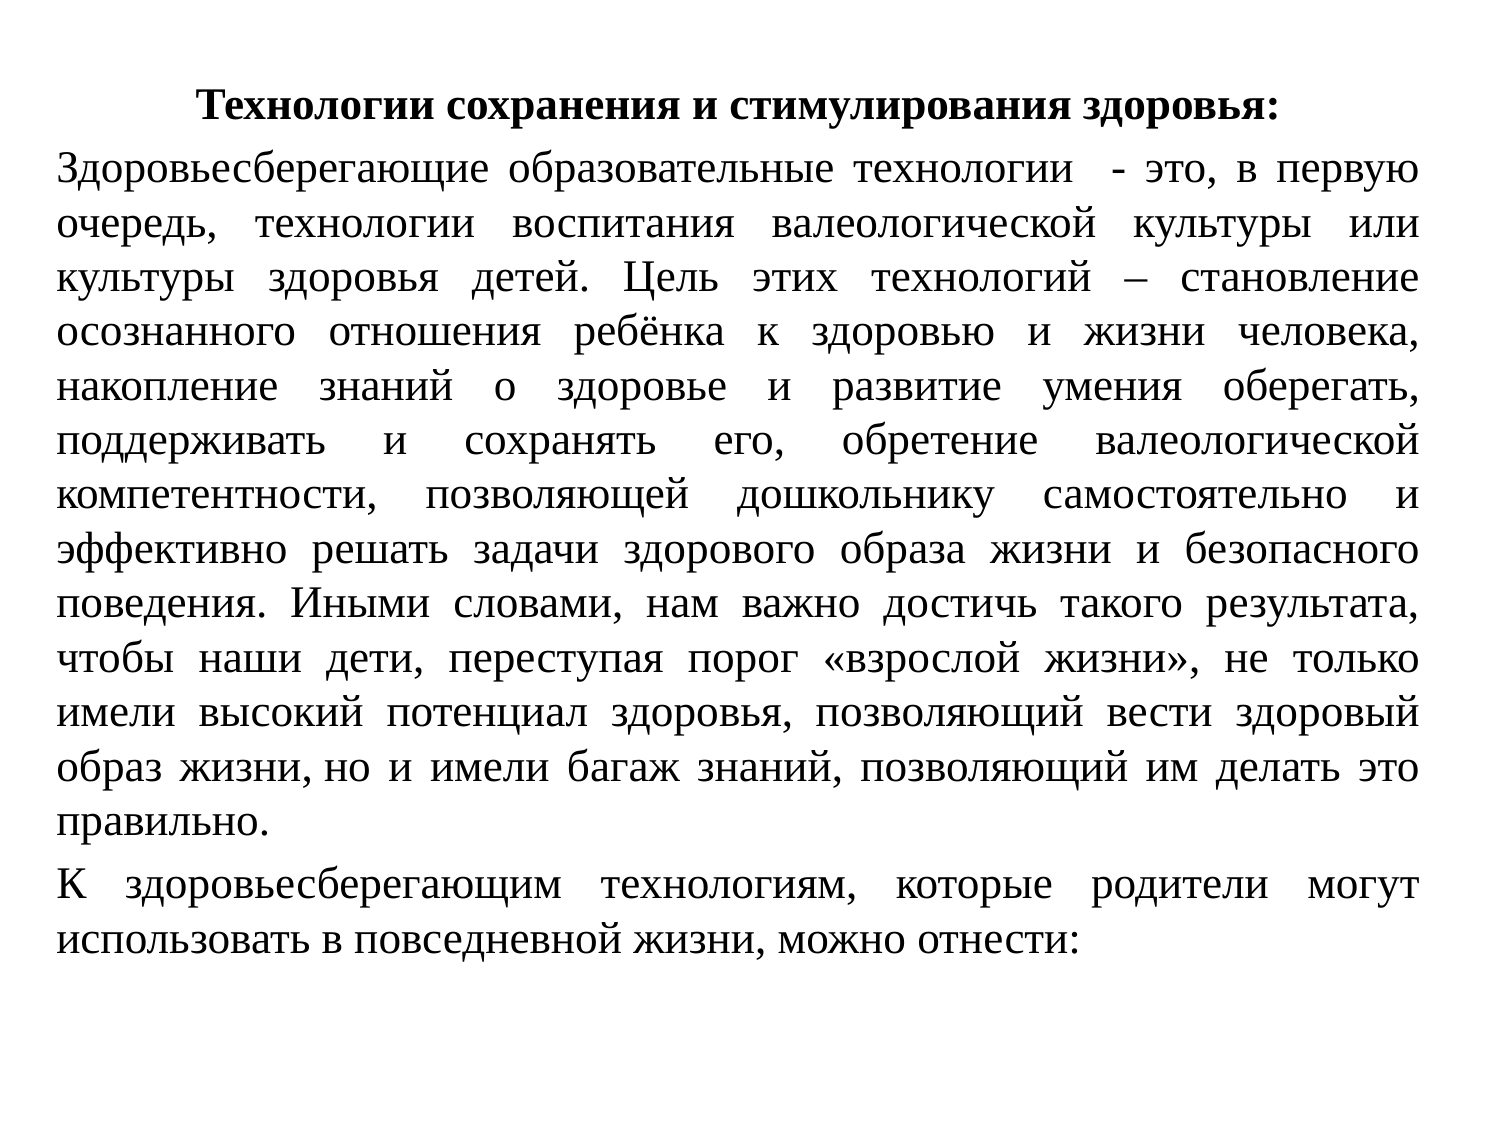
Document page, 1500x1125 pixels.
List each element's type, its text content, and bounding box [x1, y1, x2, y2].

subtitle Технологии сохранения и стимулирования здоровья: Здоровьесберегающие образовательные технологии - это, в первую очередь, технологии воспитания валеологической культуры или культуры здоровья детей. Цель этих технологий – становление осознанного отношения ребёнка к здоровью и жизни человека, накопление знаний о здоровье и развитие умения оберегать, поддерживать и сохранять его, обретение валеологической компетентности, позволяющей дошкольнику самостоятельно и эффективно решать задачи здорового образа жизни и безопасного поведения. Иными словами, нам важно достичь такого результата, чтобы наши дети, переступая порог «взрослой жизни», не только имели высокий потенциал здоровья, позволяющий вести здоровый образ жизни, но и имели багаж знаний, позволяющий им делать это правильно. К здоровьесберегающим технологиям, которые родители могут использовать в повседневной жизни, можно отнести: [41, 66, 1436, 1047]
